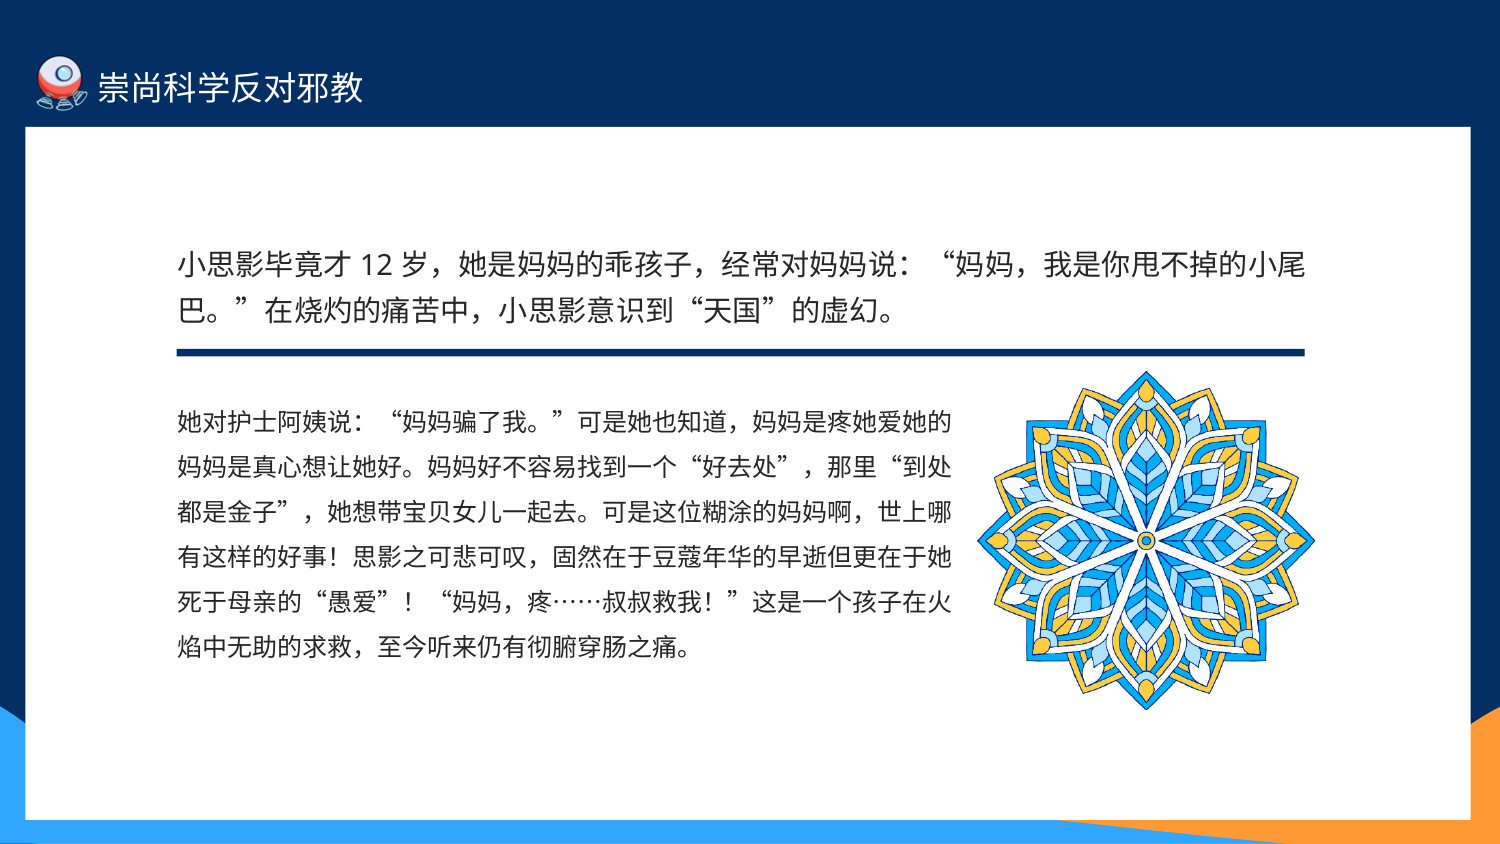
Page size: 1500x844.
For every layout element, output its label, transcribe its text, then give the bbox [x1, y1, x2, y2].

picture [977, 371, 1315, 710]
text_box [176, 348, 1306, 357]
text_box 小思影毕竟才12岁，她是妈妈的乖孩子，经常对妈妈说：“妈妈，我是你甩不掉的小尾巴。”在烧灼的痛苦中，小思影意识到“天国”的虚幻。 [162, 226, 1338, 335]
text_box 她对护士阿姨说：“妈妈骗了我。”可是她也知道，妈妈是疼她爱她的妈妈是真心想让她好。妈妈好不容易找到一个“好去处”，那里“到处都是金子”，她想带宝贝女儿一起去。可是这位糊涂的妈妈啊，世上哪有这样的好事！思影之可悲可叹，固然在于豆蔻年华的早逝但更在于她死于母亲的“愚爱”！“妈妈，疼……叔叔救我！”这是一个孩子在火焰中无助的求救，至今听来仍有彻腑穿肠之痛。 [162, 384, 975, 669]
picture [8, 42, 117, 119]
